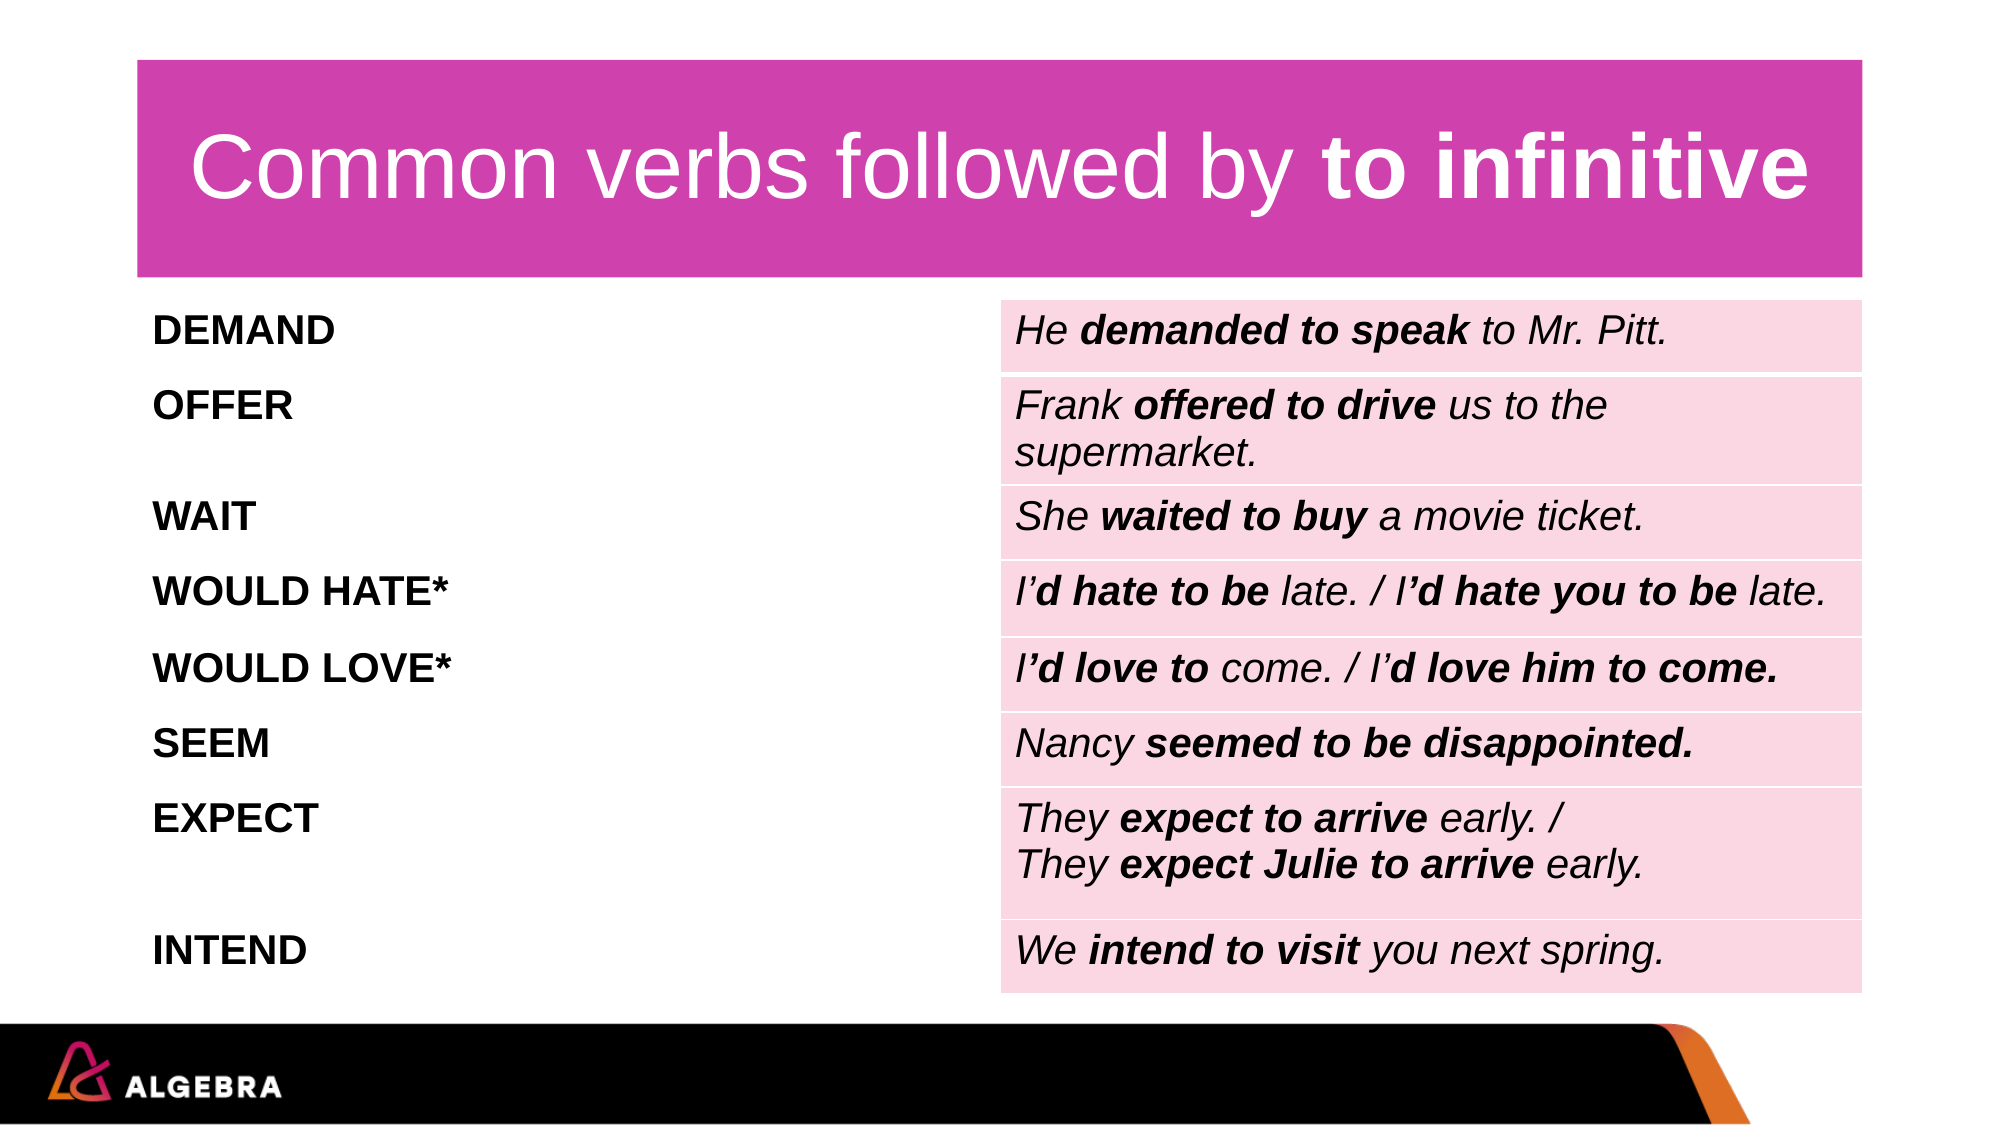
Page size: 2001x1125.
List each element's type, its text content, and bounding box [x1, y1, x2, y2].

table_cell They expect to arrive early. / They expect Julie to arrive early. [1001, 788, 1862, 919]
table_cell She waited to buy a movie ticket. [1001, 486, 1862, 559]
table_cell Frank offered to drive us to the supermarket. [1001, 377, 1862, 484]
table_cell OFFER [138, 377, 999, 484]
table_cell WOULD LOVE* [138, 638, 999, 711]
table_cell We intend to visit you next spring. [1001, 920, 1862, 993]
table_cell EXPECT [138, 788, 999, 919]
table_cell SEEM [138, 713, 999, 786]
table_header DEMAND [138, 300, 999, 372]
table_cell WAIT [138, 486, 999, 559]
table_cell WOULD HATE* [138, 561, 999, 636]
table_cell I’d hate to be late. / I’d hate you to be late. [1001, 561, 1862, 636]
table_cell INTEND [138, 920, 999, 993]
table_header He demanded to speak to Mr. Pitt. [1001, 300, 1862, 372]
table_cell Nancy seemed to be disappointed. [1001, 713, 1862, 786]
table_cell I’d love to come. / I’d love him to come. [1001, 638, 1862, 711]
picture [0, 1023, 1958, 1125]
title Common verbs followed by to infinitive [137, 59, 1863, 278]
